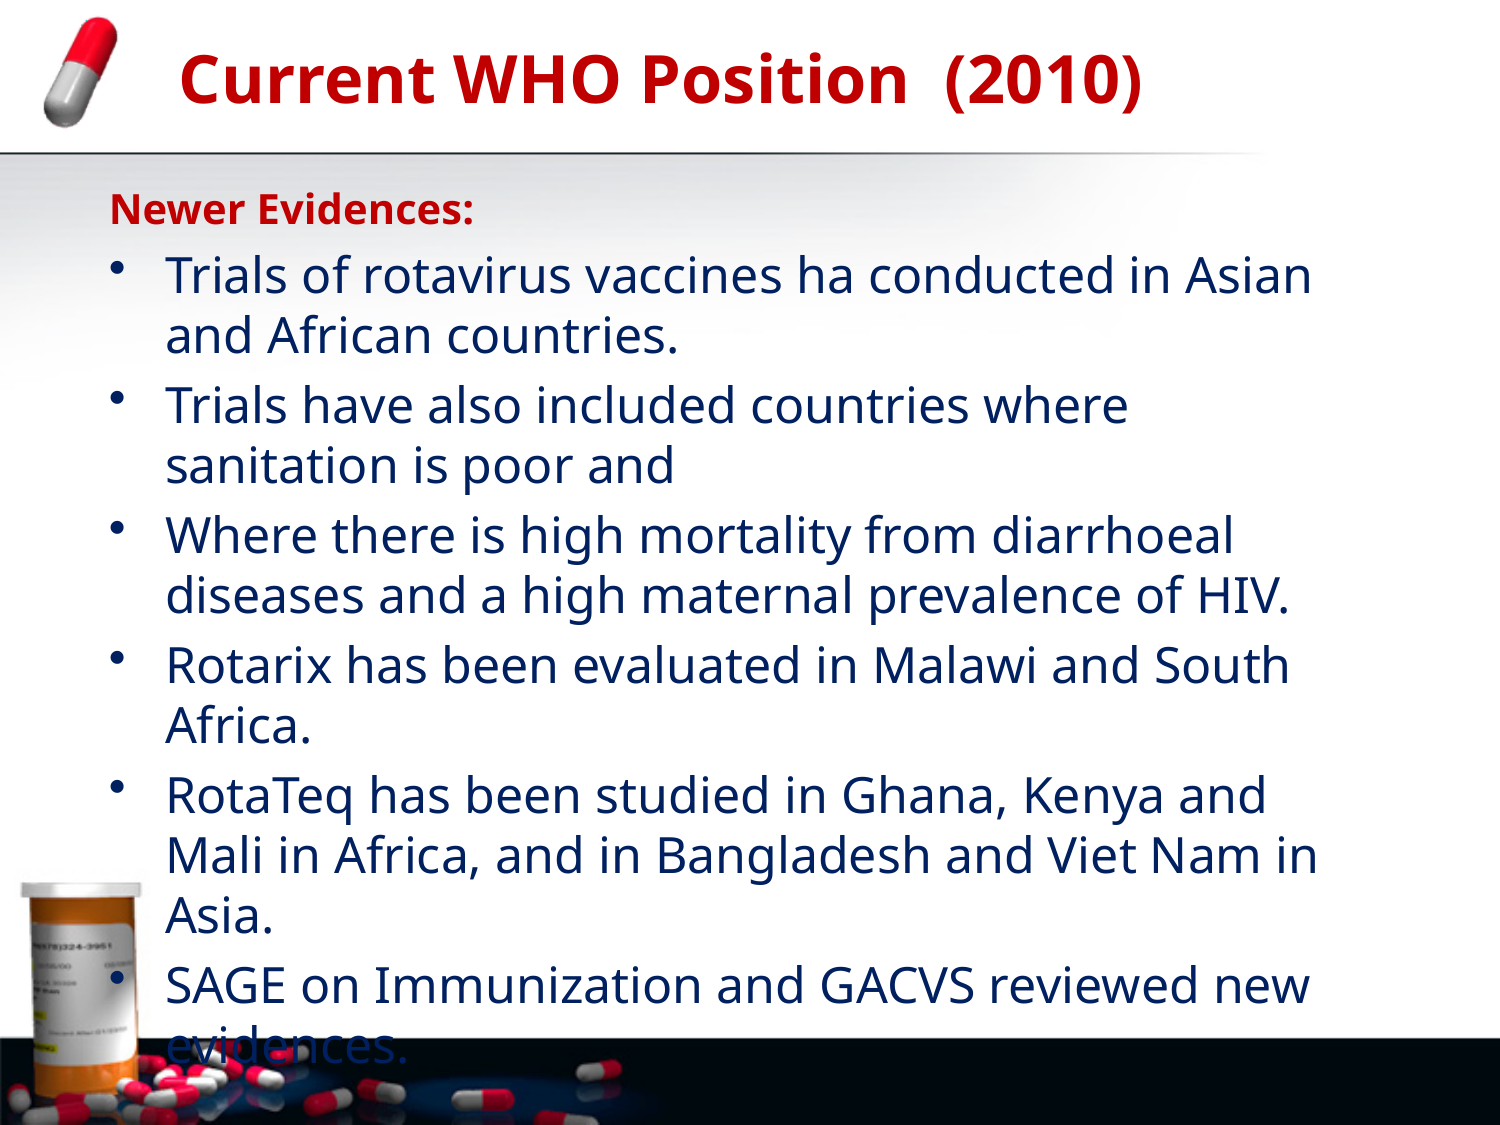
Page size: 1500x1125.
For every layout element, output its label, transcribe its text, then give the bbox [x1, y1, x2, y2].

picture [0, 0, 1500, 1125]
title Current WHO Position (2010) [163, 0, 1391, 155]
list Newer Evidences: Trials of rotavirus vaccines ha conducted in Asian and African countries. Trials have also included countries where sanitation is poor and Where there is high mortality from diarrhoeal diseases and a high maternal prevalence of HIV. Rotarix has been evaluated in Malawi and South Africa. RotaTeq has been studied in Ghana, Kenya and Mali in Africa, and in Bangladesh and Viet Nam in Asia. SAGE on Immunization and GACVS reviewed new evidences. [93, 175, 1369, 1015]
